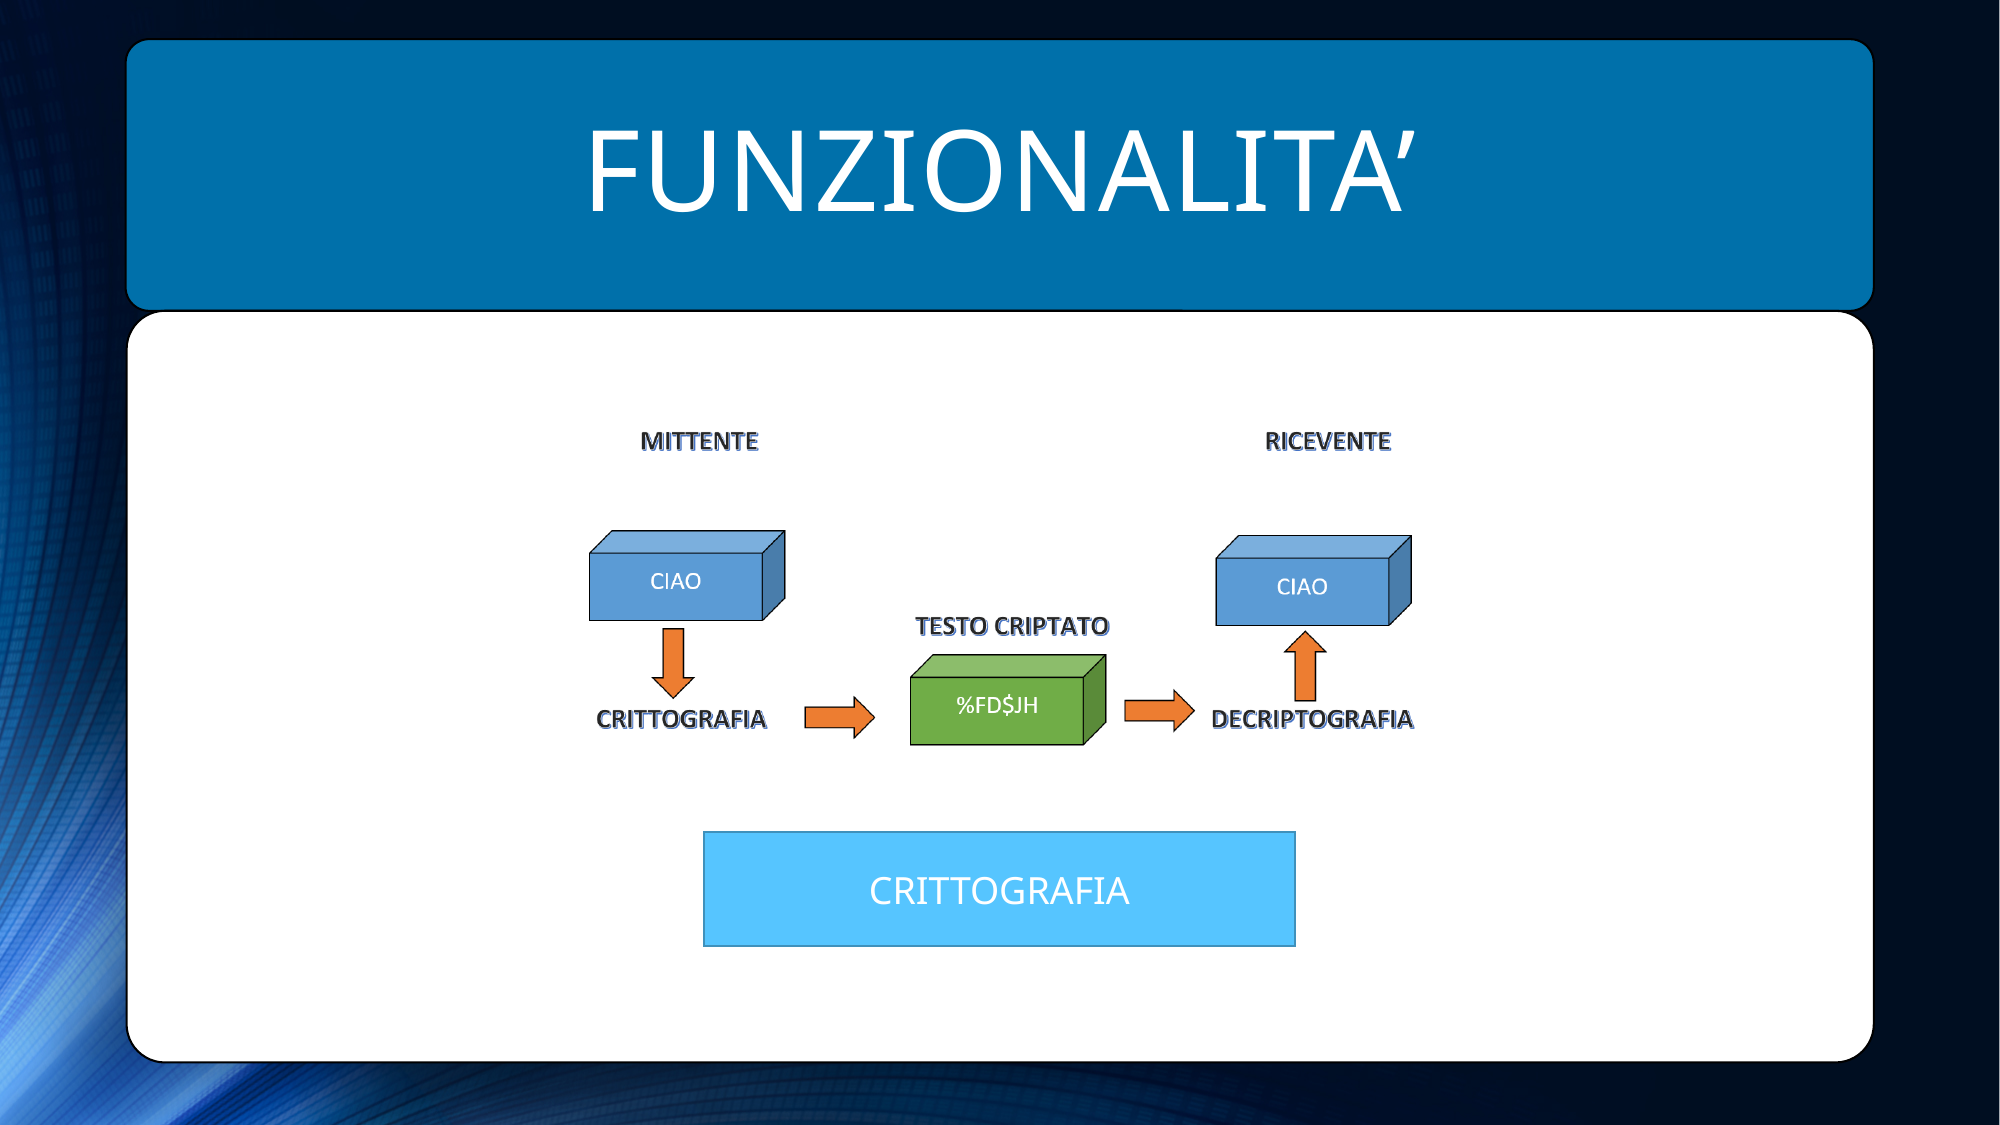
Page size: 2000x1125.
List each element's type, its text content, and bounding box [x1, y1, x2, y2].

picture [0, 0, 2000, 1125]
text_box [124, 38, 1875, 312]
text_box [125, 309, 1875, 1064]
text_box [562, 397, 1437, 947]
title FUNZIONALITA’ [249, 62, 1750, 288]
